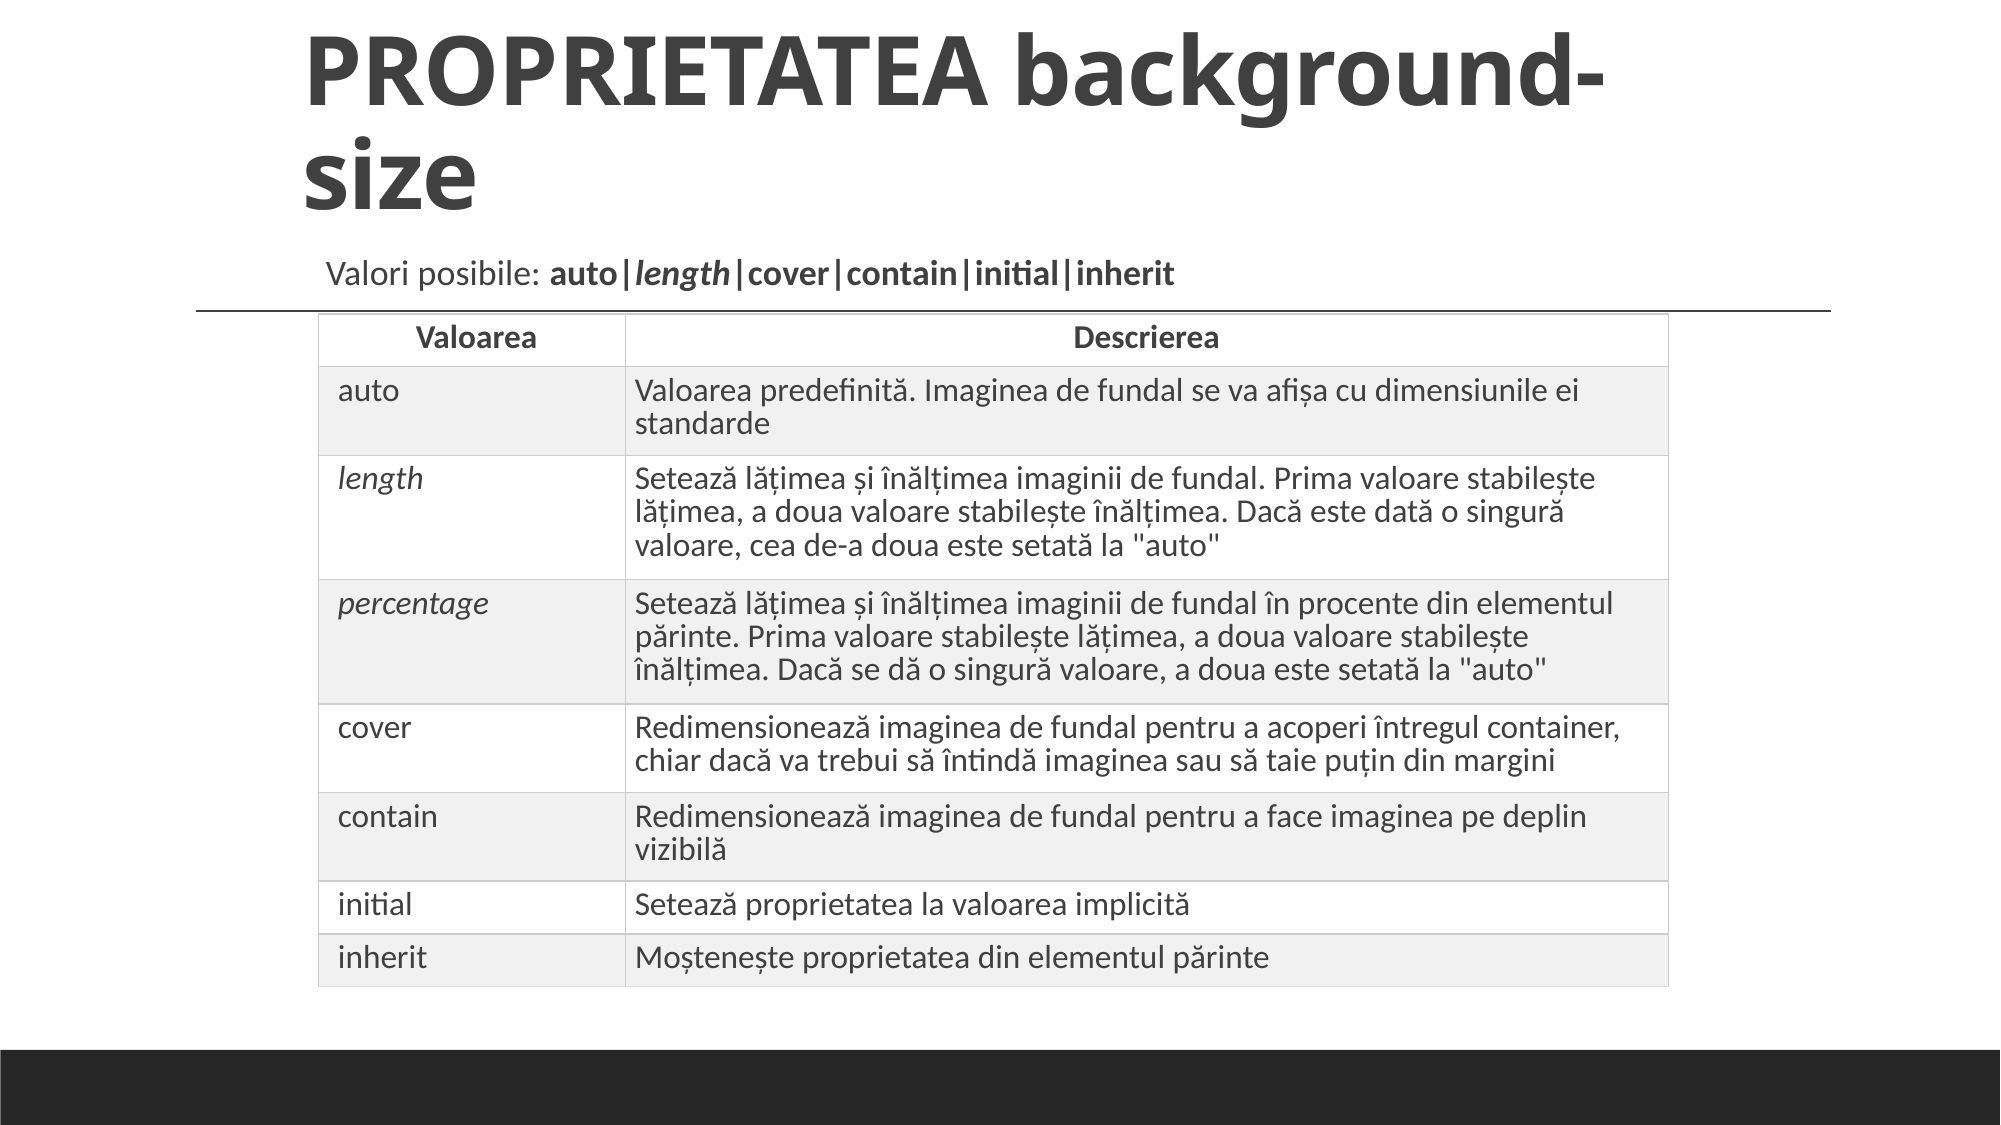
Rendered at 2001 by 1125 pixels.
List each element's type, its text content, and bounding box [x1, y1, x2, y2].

table_cell initial [319, 882, 625, 933]
table_cell Setează proprietatea la valoarea implicită [626, 882, 1668, 933]
table_cell Valoarea predefinită. Imaginea de fundal se va afișa cu dimensiunile ei standarde [626, 367, 1668, 455]
table_cell inherit [319, 935, 625, 986]
table_cell Redimensionează imaginea de fundal pentru a acoperi întregul container, chiar dacă va trebui să întindă imaginea sau să taie puțin din margini [626, 705, 1668, 792]
table_header Valoarea [319, 315, 625, 366]
table_header Descrierea [626, 315, 1668, 366]
table_cell length [319, 456, 625, 579]
table_cell Redimensionează imaginea de fundal pentru a face imaginea pe deplin vizibilă [626, 793, 1668, 880]
table_cell percentage [319, 580, 625, 703]
table_cell Moștenește proprietatea din elementul părinte [626, 935, 1668, 986]
table_cell Setează lățimea și înălțimea imaginii de fundal. Prima valoare stabilește lățimea, a doua valoare stabilește înălțimea. Dacă este dată o singură valoare, cea de-a doua este setată la "auto" [626, 456, 1668, 579]
title PROPRIETATEA background-size [287, 46, 1700, 238]
table_cell auto [319, 367, 625, 455]
list Valori posibile: auto|length|cover|contain|initial|inherit [325, 237, 1676, 300]
table_cell contain [319, 793, 625, 880]
table_cell cover [319, 705, 625, 792]
table_cell Setează lățimea și înălțimea imaginii de fundal în procente din elementul părinte. Prima valoare stabilește lățimea, a doua valoare stabilește înălțimea. Dacă se dă o singură valoare, a doua este setată la "auto" [626, 580, 1668, 703]
